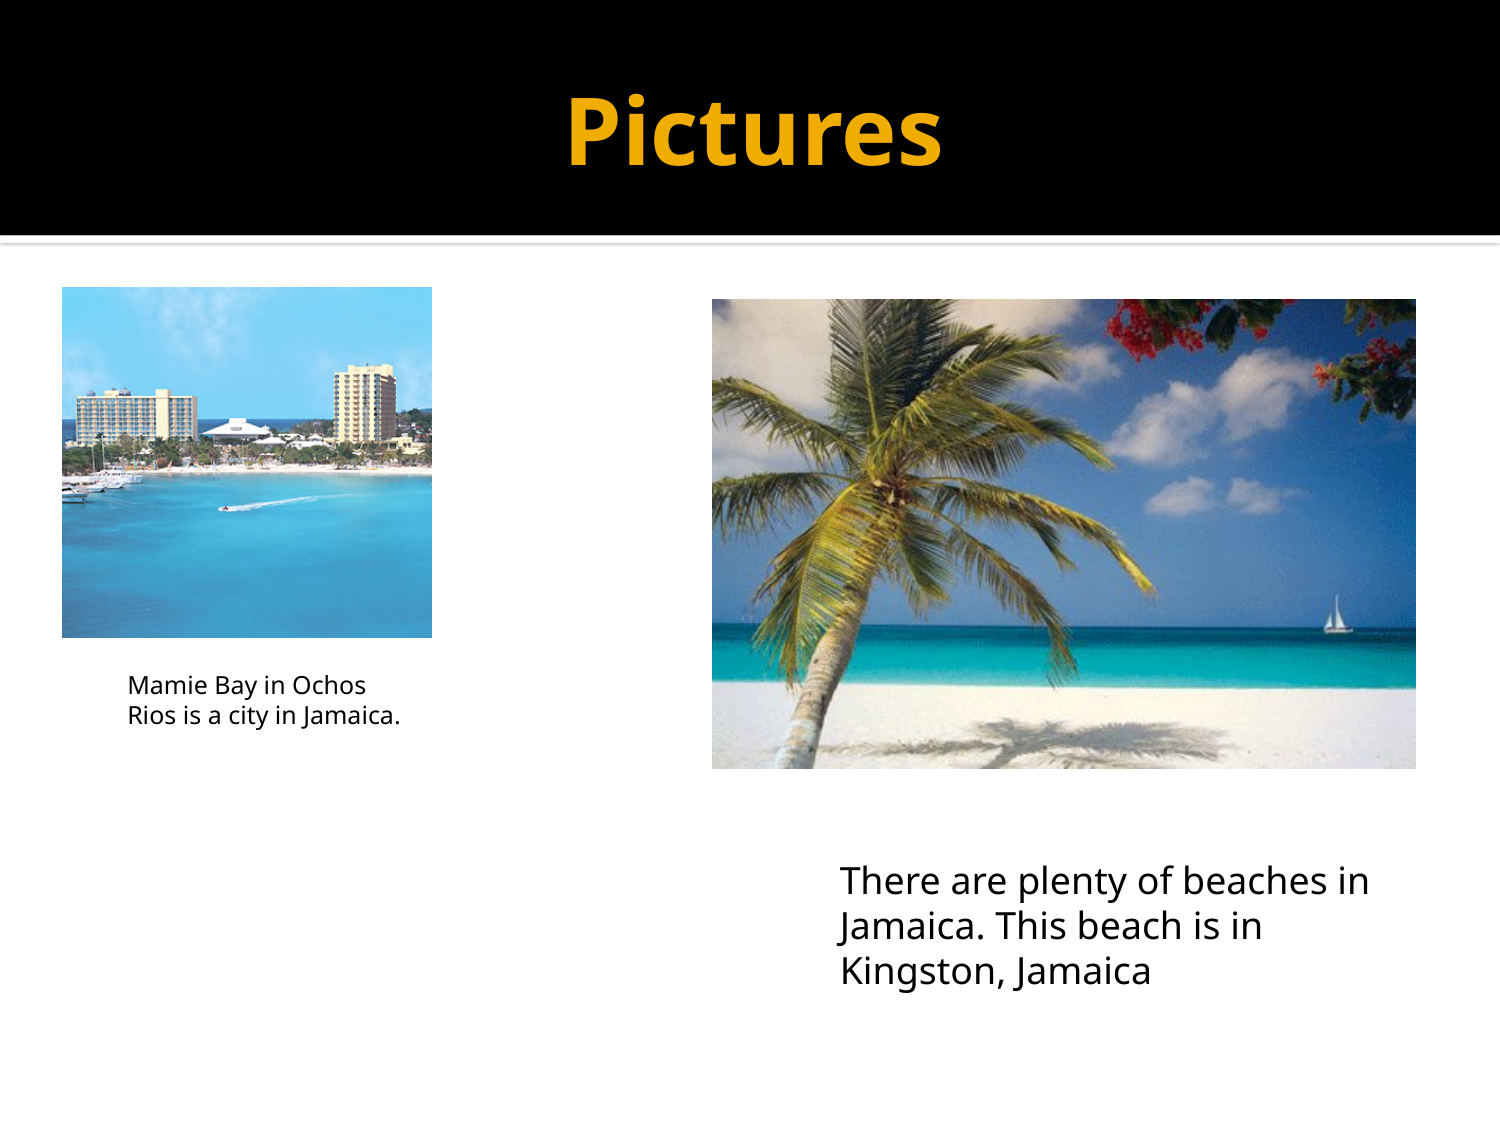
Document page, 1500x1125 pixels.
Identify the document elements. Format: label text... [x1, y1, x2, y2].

text_box There are plenty of beaches in Jamaica. This beach is in Kingston, Jamaica [825, 849, 1388, 1000]
picture [712, 299, 1416, 769]
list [62, 287, 432, 638]
title Pictures [75, 25, 1425, 231]
text_box Mamie Bay in Ochos Rios is a city in Jamaica. [112, 662, 425, 738]
